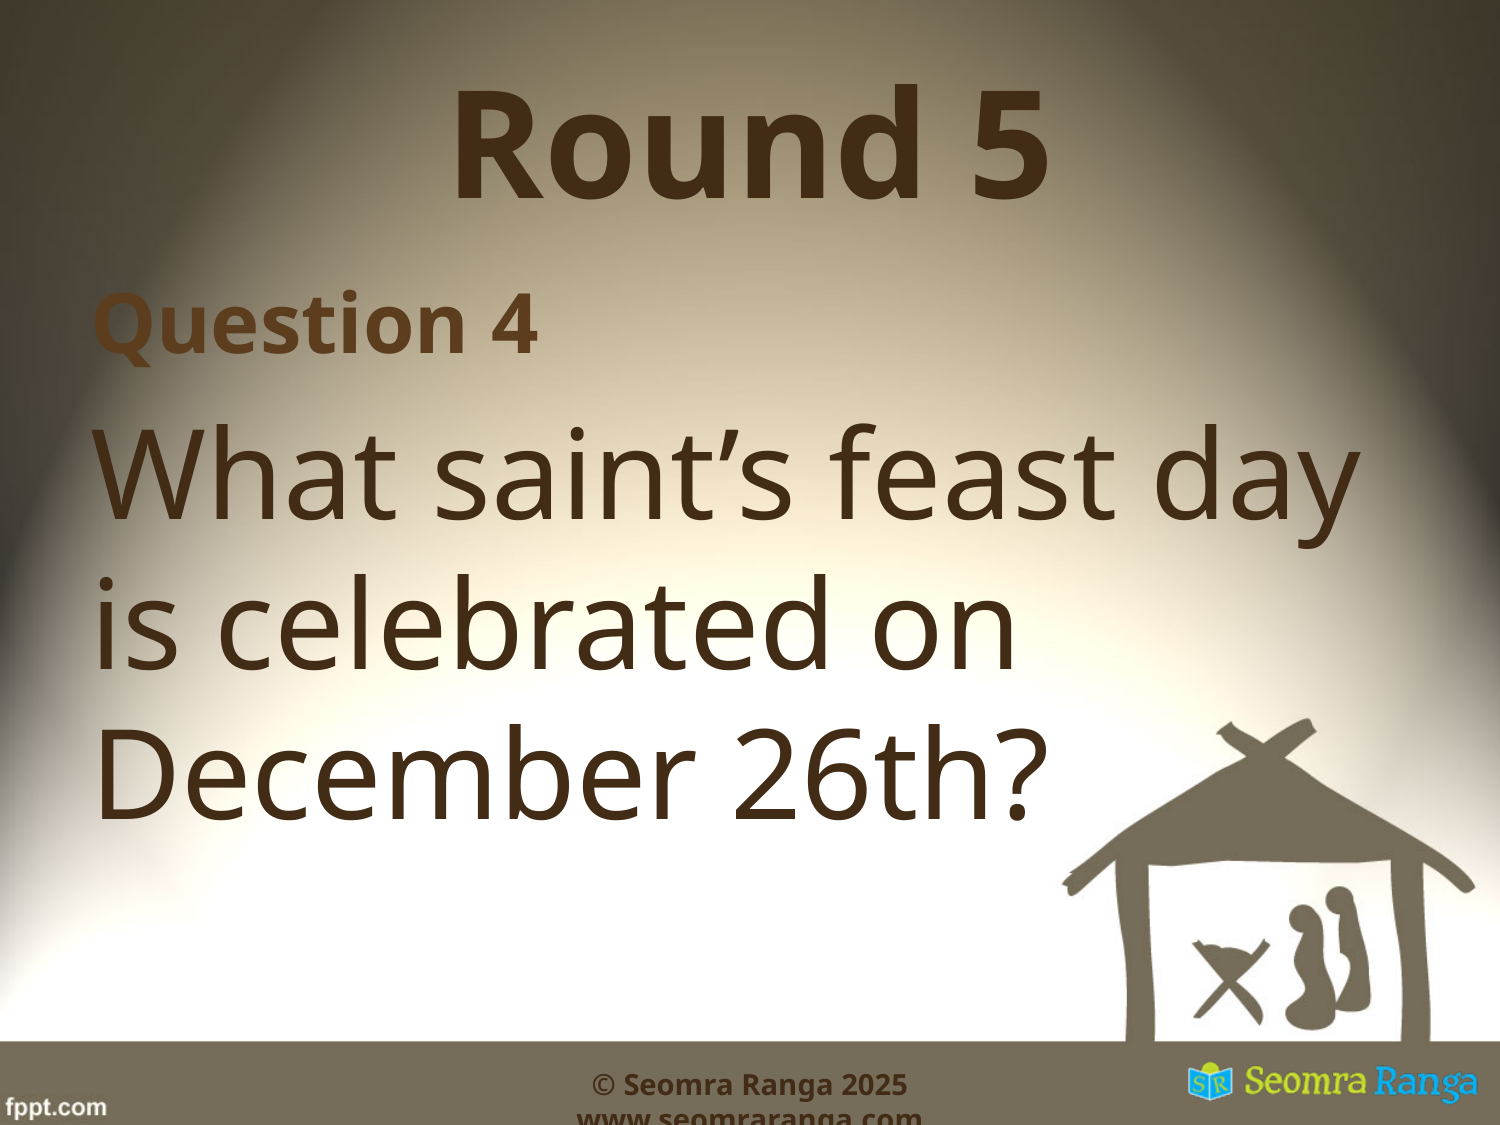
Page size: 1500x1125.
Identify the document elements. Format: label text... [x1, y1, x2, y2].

picture [0, 0, 1500, 1125]
title Round 5 [75, 45, 1425, 233]
list Question 4 What saint’s feast day is celebrated on December 26th? [75, 262, 1425, 1005]
text_box © Seomra Ranga 2025 www.seomraranga.com [401, 1058, 1099, 1125]
